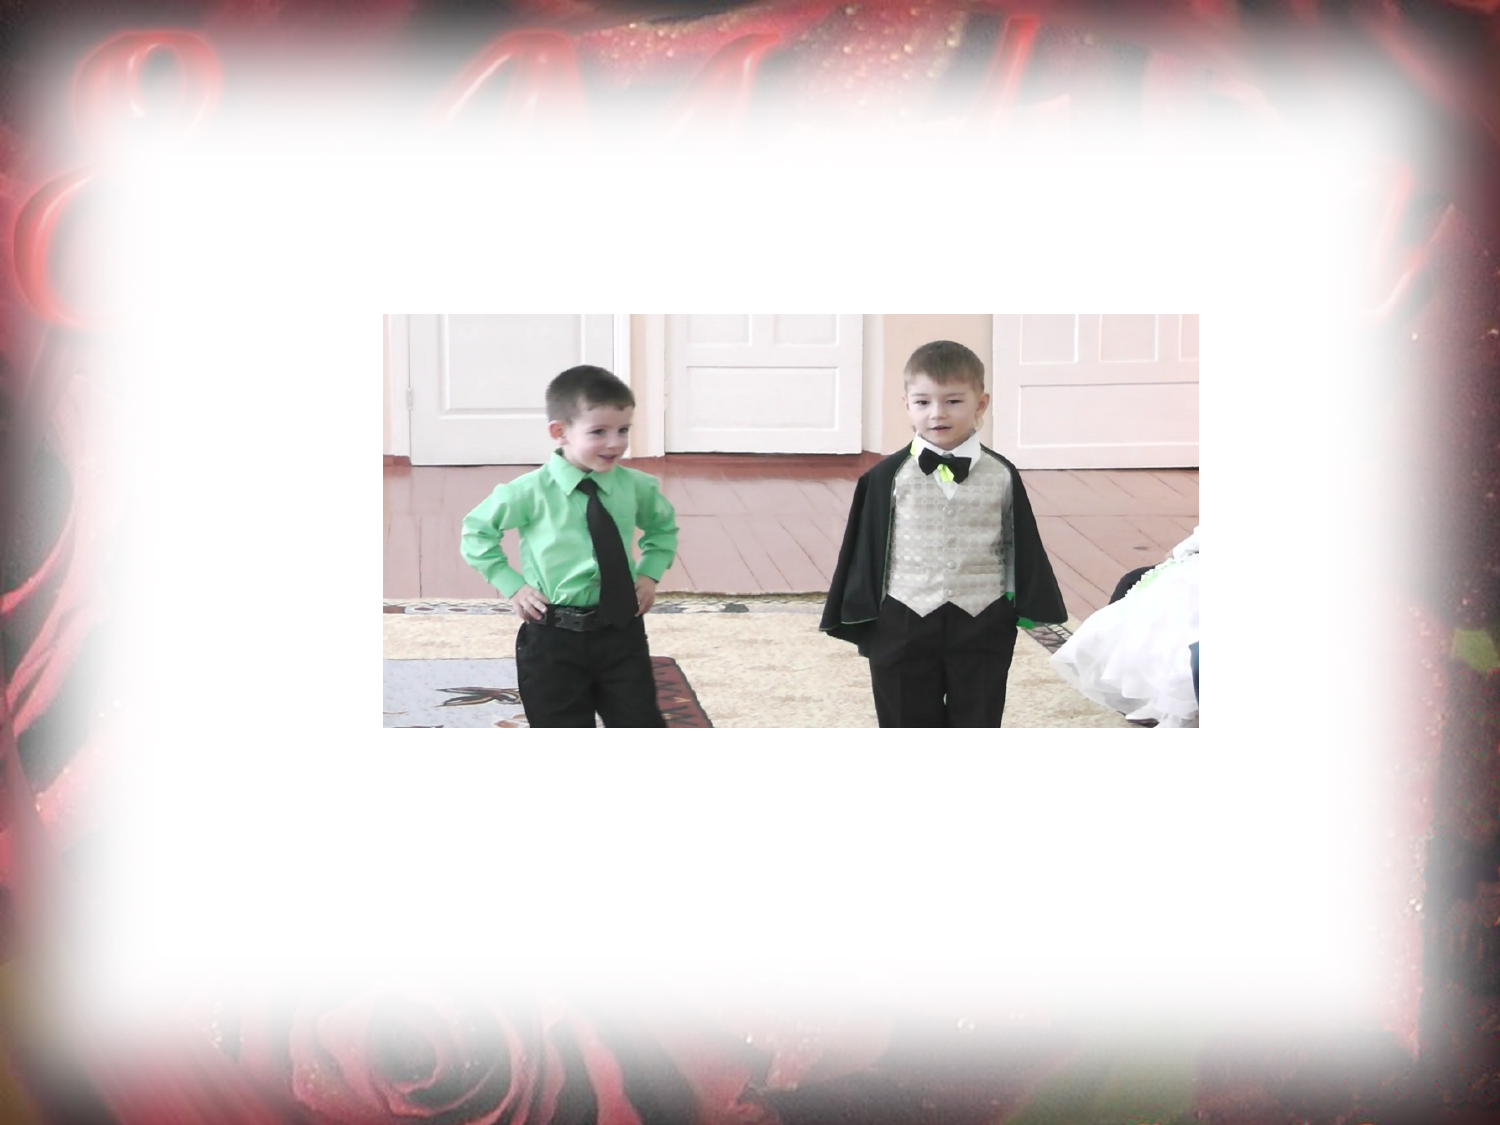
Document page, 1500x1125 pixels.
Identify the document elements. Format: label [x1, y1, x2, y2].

list [383, 314, 1200, 729]
picture [0, 0, 1500, 1125]
